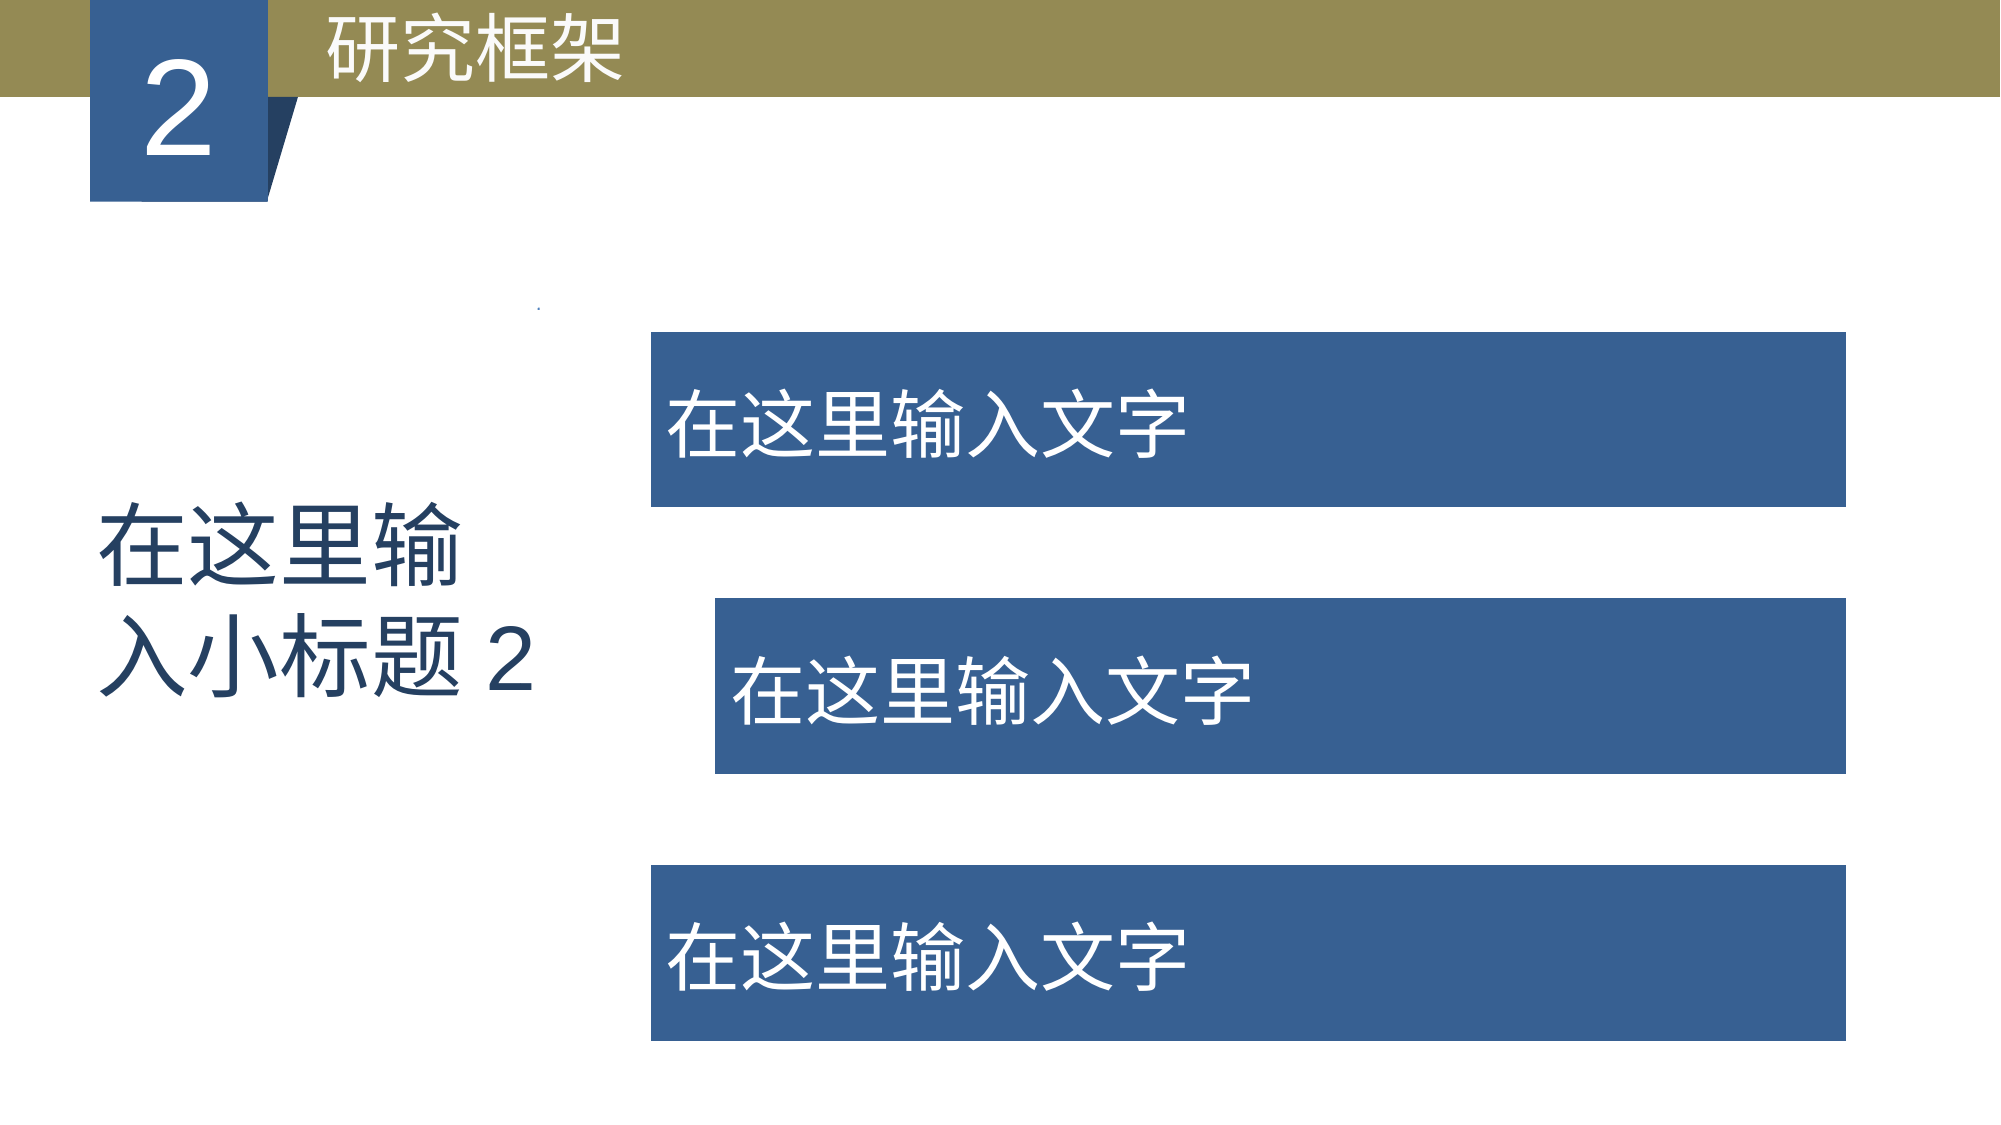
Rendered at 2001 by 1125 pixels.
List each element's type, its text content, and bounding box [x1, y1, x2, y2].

text_box 在这里输 入小标题2 [81, 481, 513, 716]
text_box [513, 164, 1848, 1054]
text_box [0, 0, 90, 98]
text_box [92, 0, 296, 204]
text_box [732, 0, 2000, 98]
text_box 研究框架 [296, 0, 732, 100]
